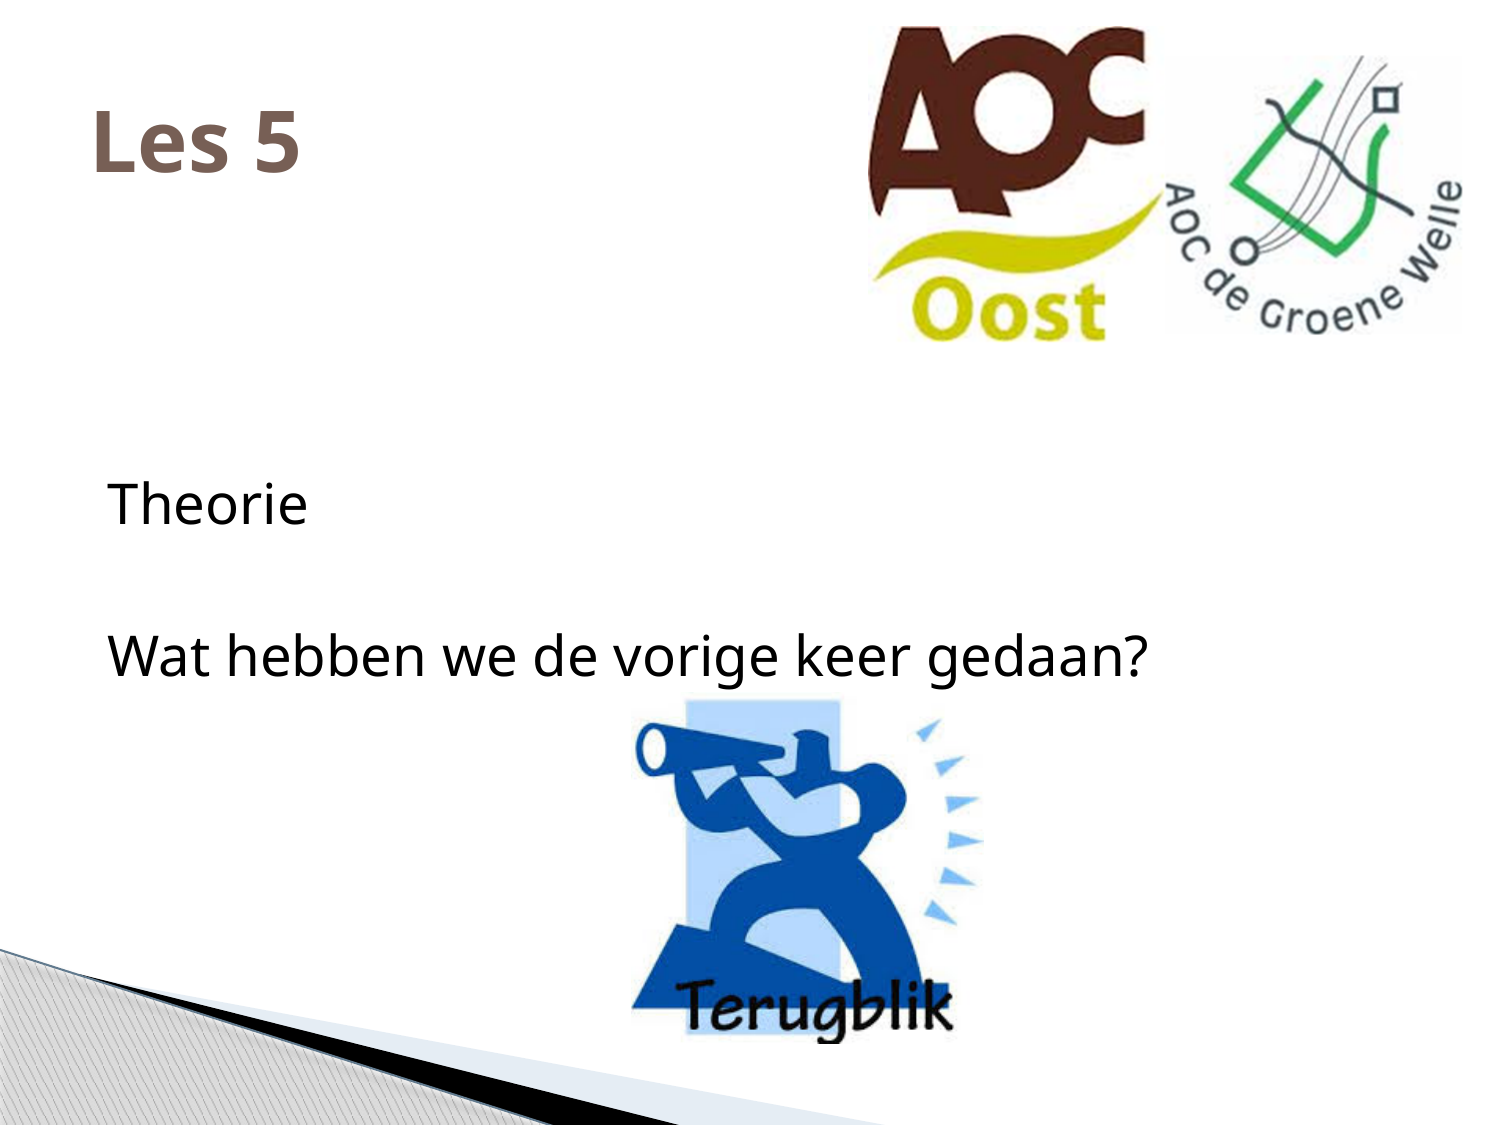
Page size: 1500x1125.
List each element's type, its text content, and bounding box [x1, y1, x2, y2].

picture [867, 26, 1473, 365]
list Theorie Wat hebben we de vorige keer gedaan? [75, 385, 1425, 986]
title Les 5 [75, 45, 862, 233]
picture [631, 692, 984, 1045]
